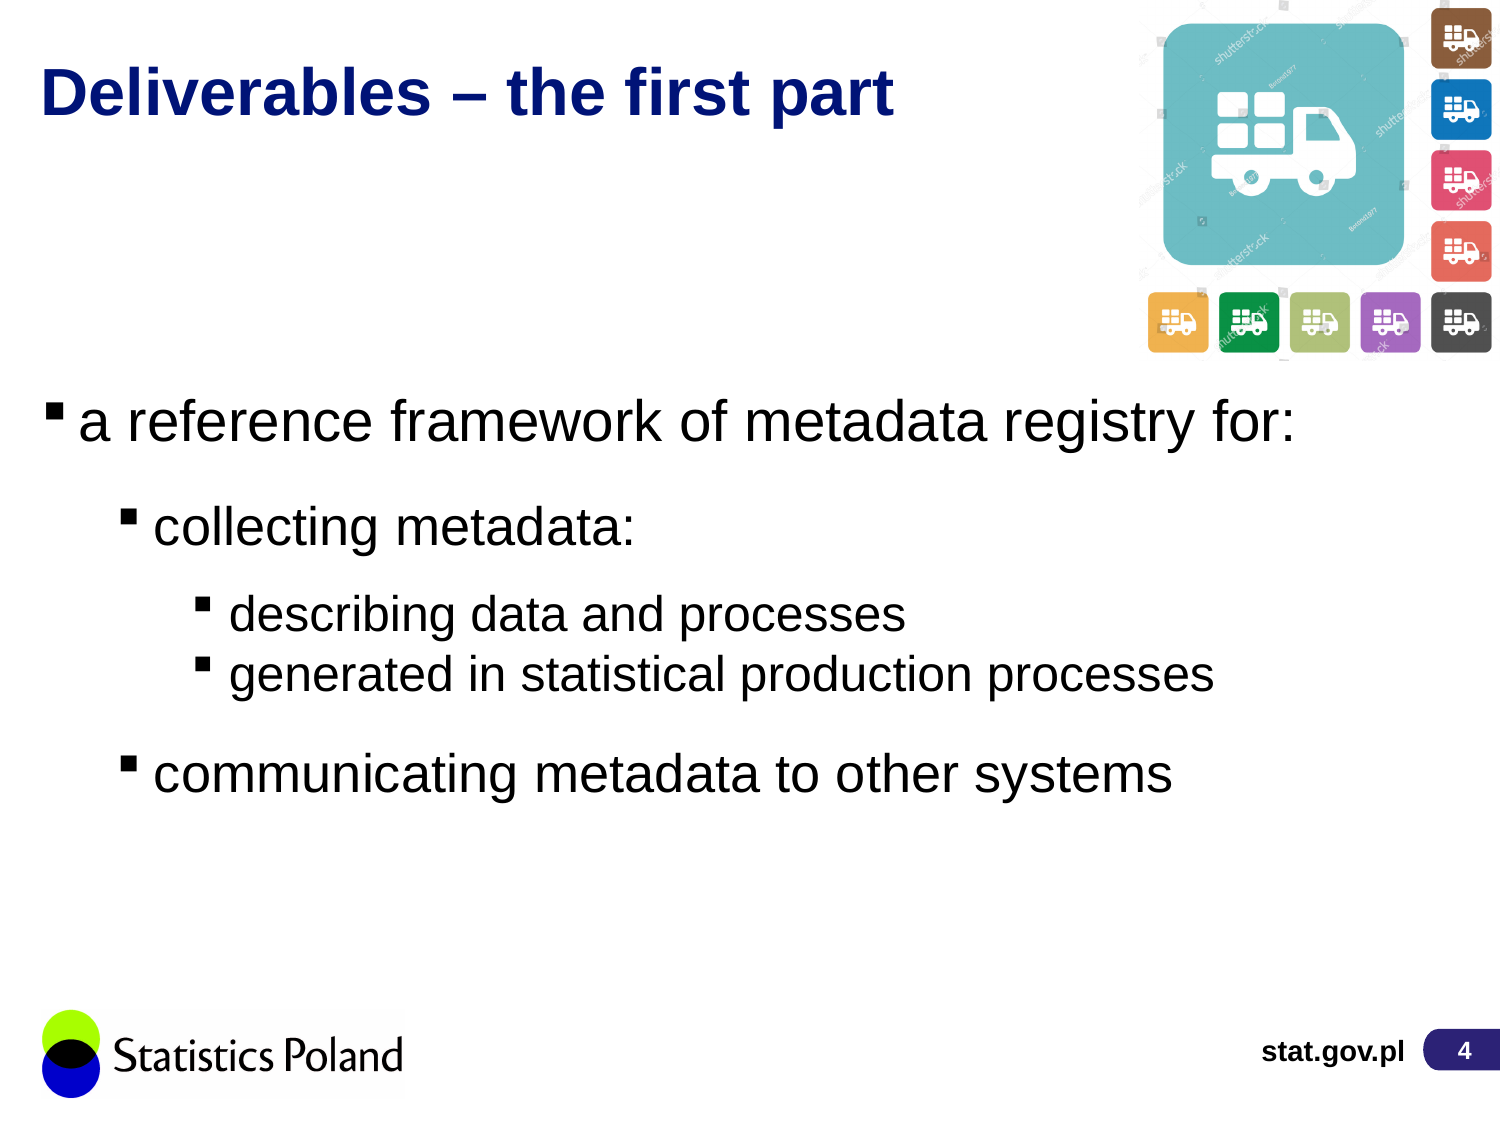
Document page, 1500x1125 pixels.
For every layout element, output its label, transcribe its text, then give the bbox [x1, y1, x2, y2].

picture [41, 1094, 405, 1099]
picture [1139, 0, 1500, 361]
title Deliverables – the first part [40, 54, 1139, 138]
list a reference framework of metadata registry for: collecting metadata: describing data and processes generated in statistical production processes communicating metadata to other systems [41, 208, 1459, 1094]
